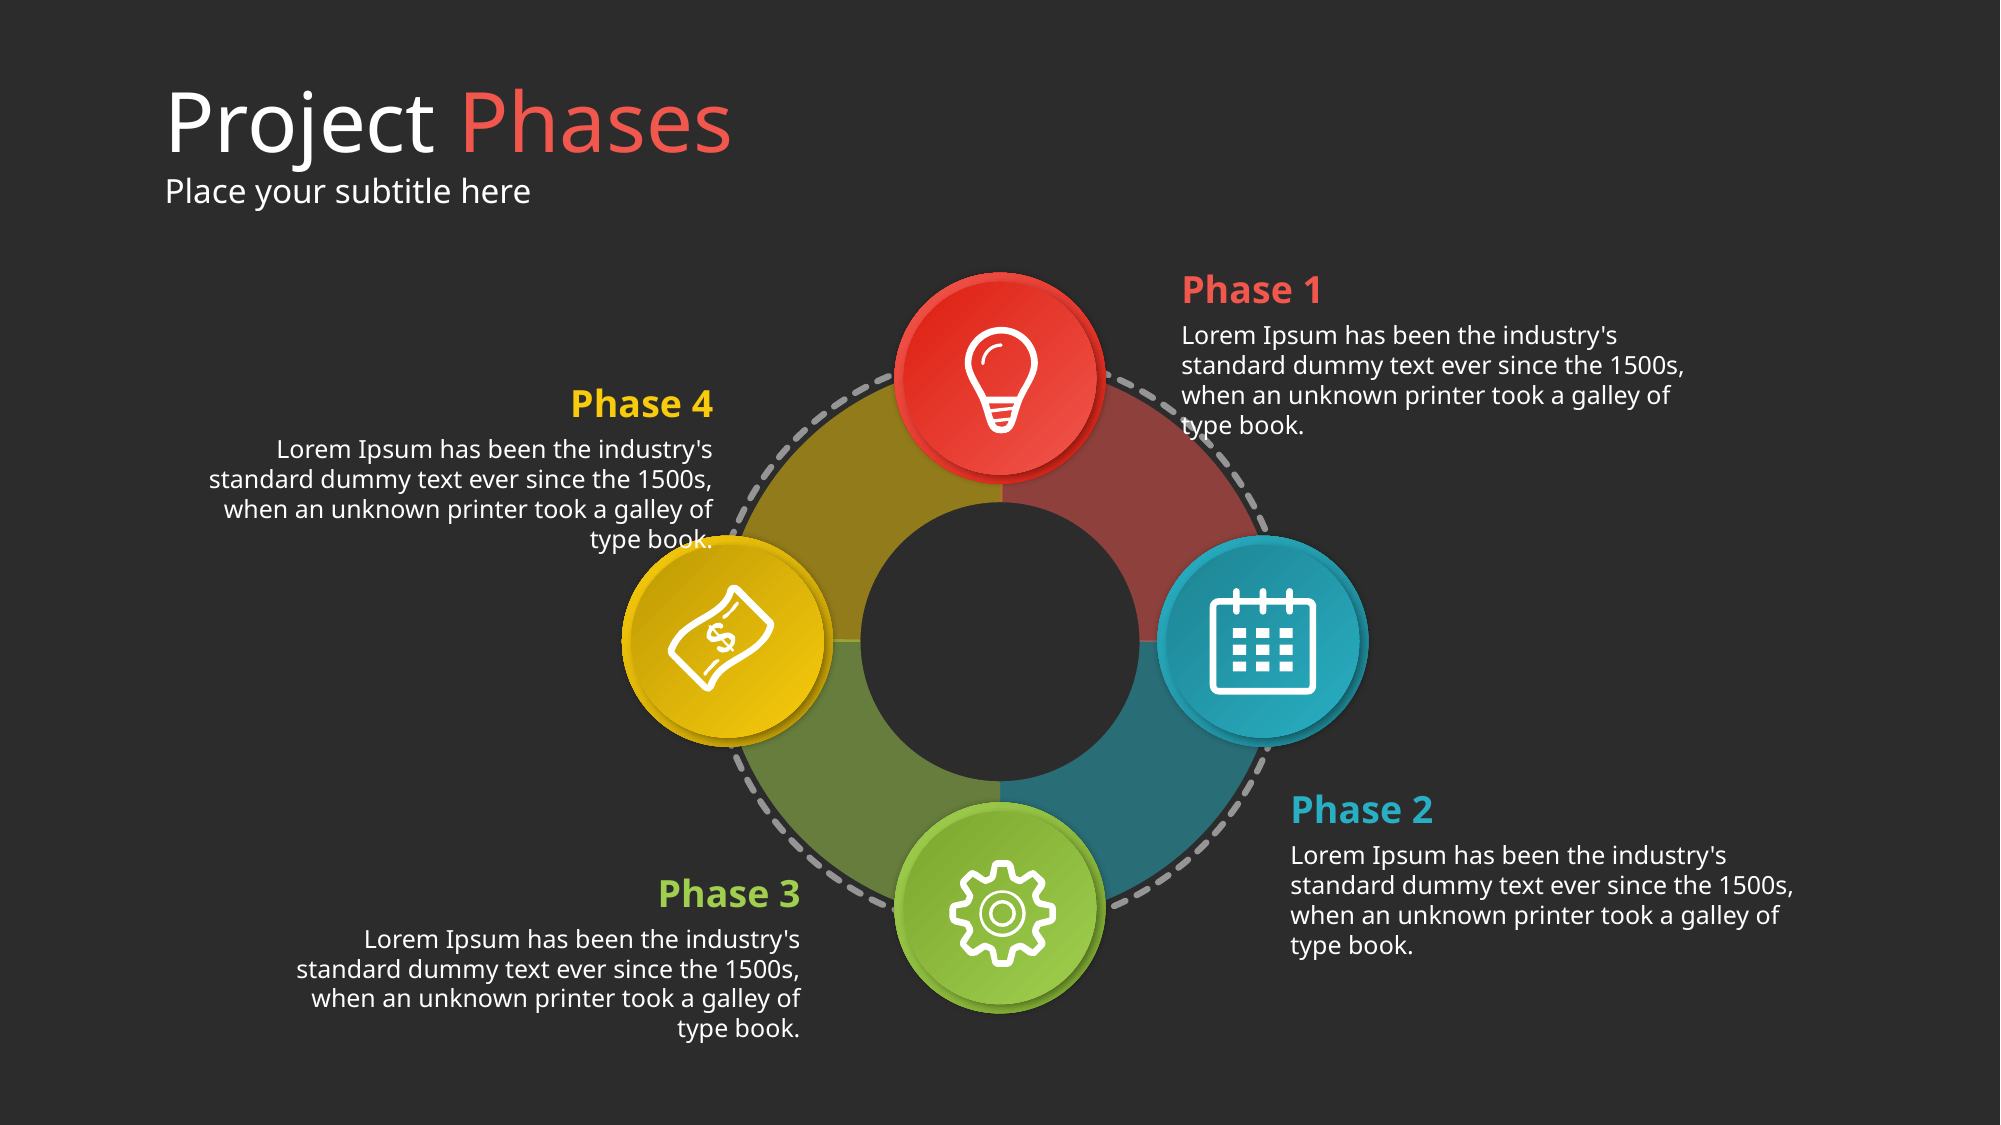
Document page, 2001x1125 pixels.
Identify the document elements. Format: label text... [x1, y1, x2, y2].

text_box Phase 1 [1166, 258, 1742, 312]
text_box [964, 326, 1039, 434]
text_box [732, 374, 1268, 909]
text_box Lorem Ipsum has been the industry's standard dummy text ever since the 1500s, when an unknown printer took a galley of type book. [240, 915, 816, 1051]
text_box Lorem Ipsum has been the industry's standard dummy text ever since the 1500s, when an unknown printer took a galley of type book. [1166, 312, 1742, 447]
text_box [667, 583, 776, 692]
text_box Phase 4 [153, 372, 729, 426]
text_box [621, 535, 834, 748]
text_box Phase 2 [1275, 778, 1851, 832]
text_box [949, 859, 1057, 968]
text_box Lorem Ipsum has been the industry's standard dummy text ever since the 1500s, when an unknown printer took a galley of type book. [153, 426, 729, 561]
list Place your subtitle here [149, 162, 1851, 232]
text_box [1209, 587, 1317, 695]
text_box Phase 3 [240, 862, 816, 915]
text_box Lorem Ipsum has been the industry's standard dummy text ever since the 1500s, when an unknown printer took a galley of type book. [1275, 832, 1851, 967]
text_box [894, 272, 1106, 484]
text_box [1157, 535, 1369, 748]
title Project Phases [149, 58, 1851, 162]
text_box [894, 802, 1106, 1014]
